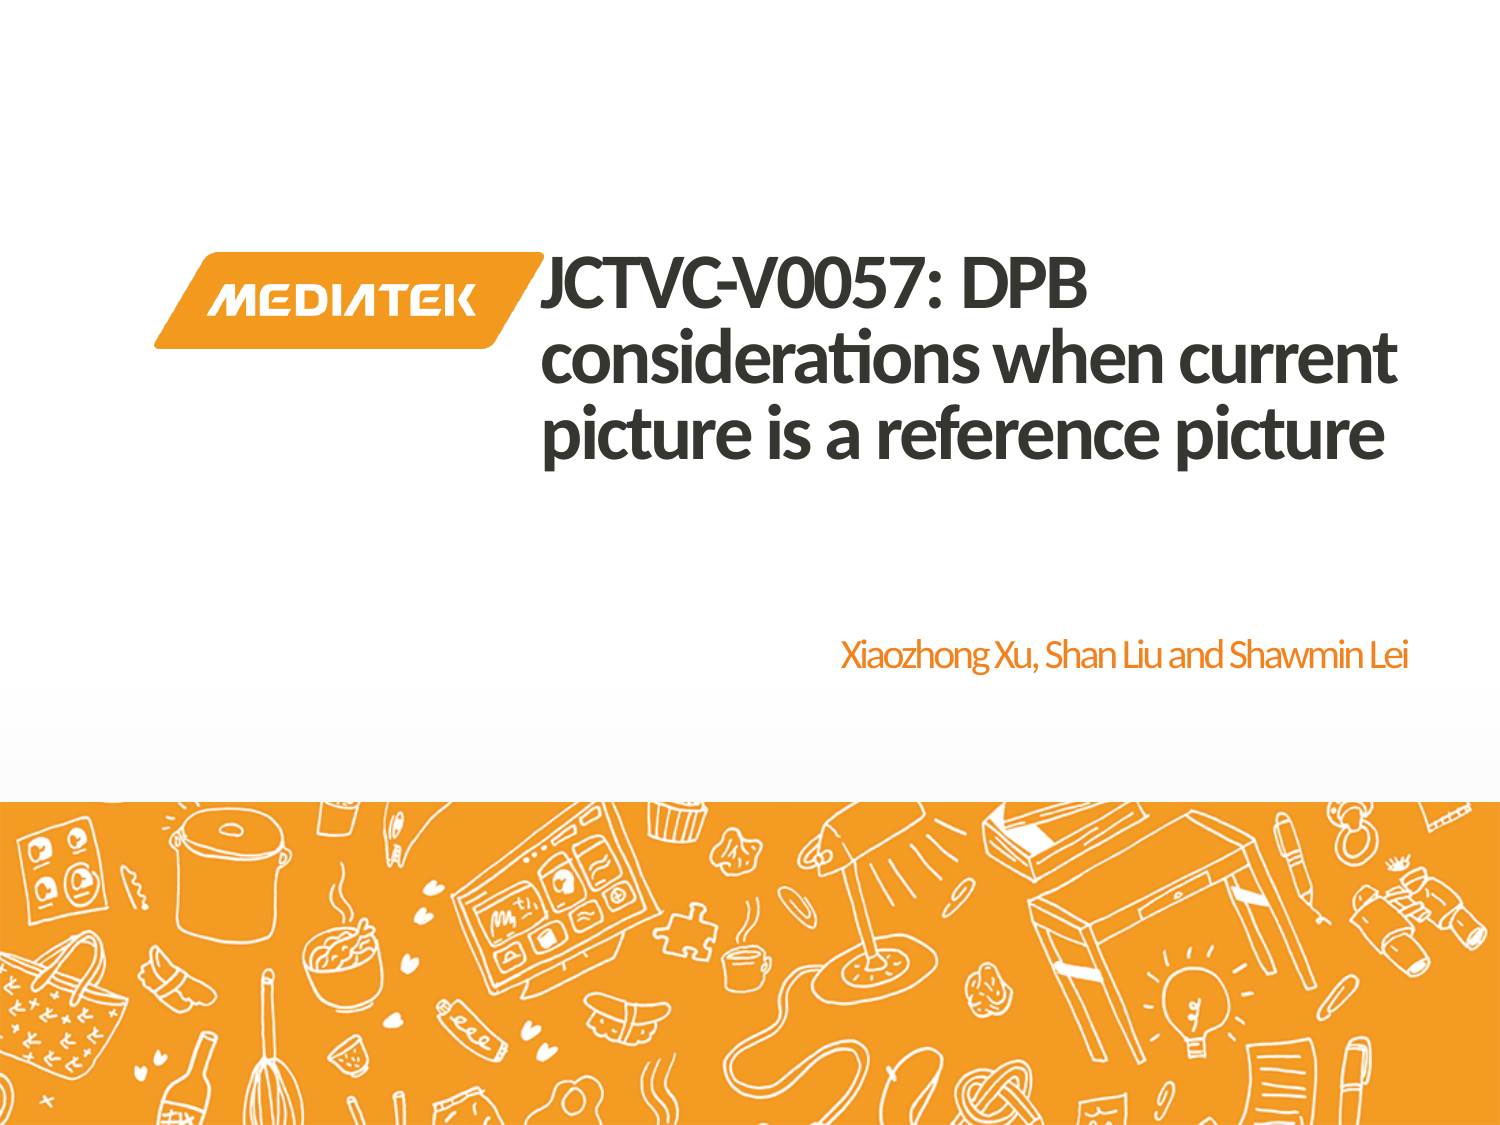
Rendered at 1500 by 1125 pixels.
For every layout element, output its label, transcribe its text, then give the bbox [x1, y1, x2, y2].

subtitle Xiaozhong Xu, Shan Liu and Shawmin Lei [589, 630, 1425, 803]
title JCTVC-V0057: DPB considerations when current picture is a reference picture [525, 239, 1425, 630]
picture [154, 252, 525, 349]
picture [0, 802, 1500, 1125]
